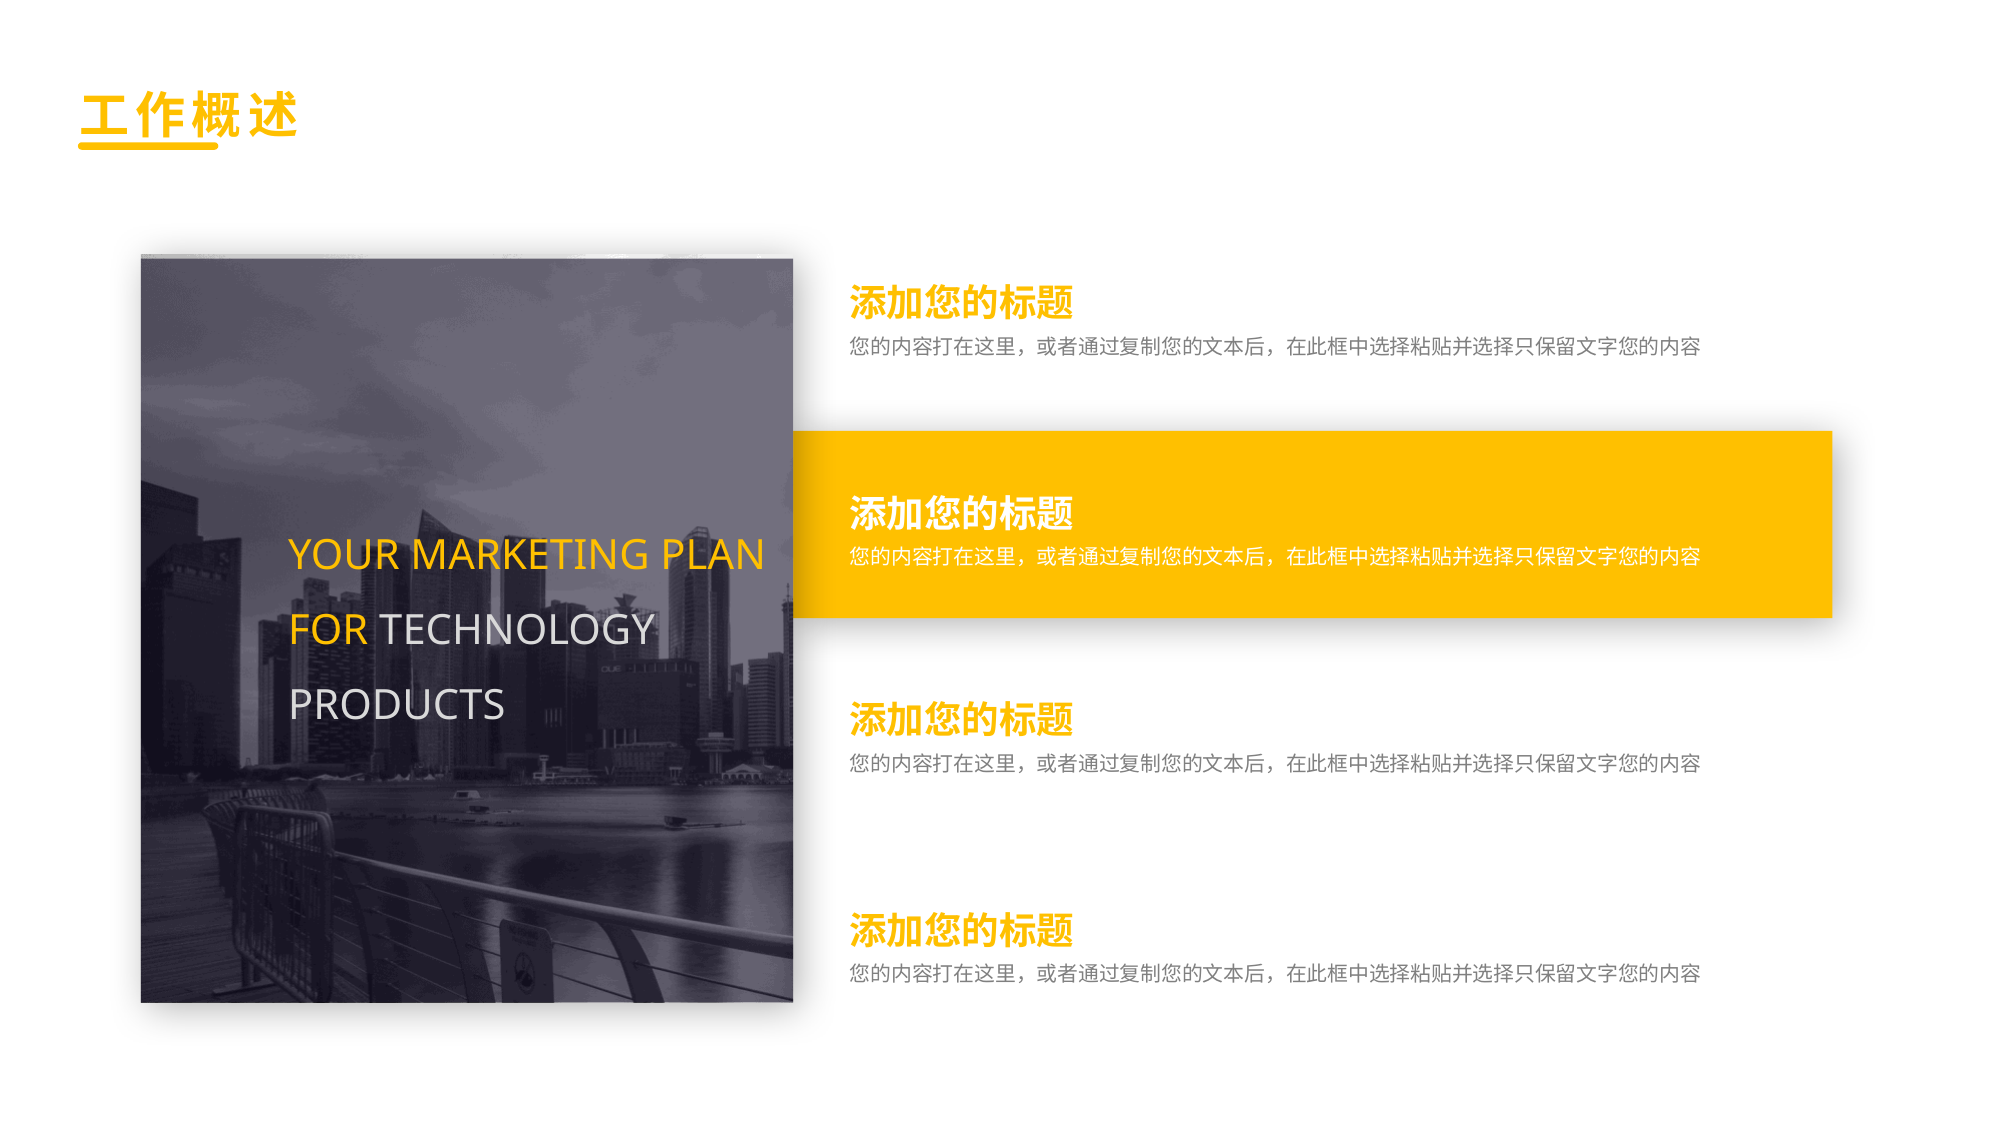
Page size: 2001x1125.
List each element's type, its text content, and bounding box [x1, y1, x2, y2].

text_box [834, 885, 1732, 987]
text_box [140, 253, 794, 258]
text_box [834, 468, 1732, 566]
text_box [834, 258, 1732, 359]
text_box [140, 258, 794, 1003]
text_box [0, 57, 390, 150]
text_box YOUR MARKETING PLAN FOR TECHNOLOGY PRODUCTS [288, 502, 771, 728]
text_box [826, 430, 1833, 619]
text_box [834, 675, 1732, 777]
